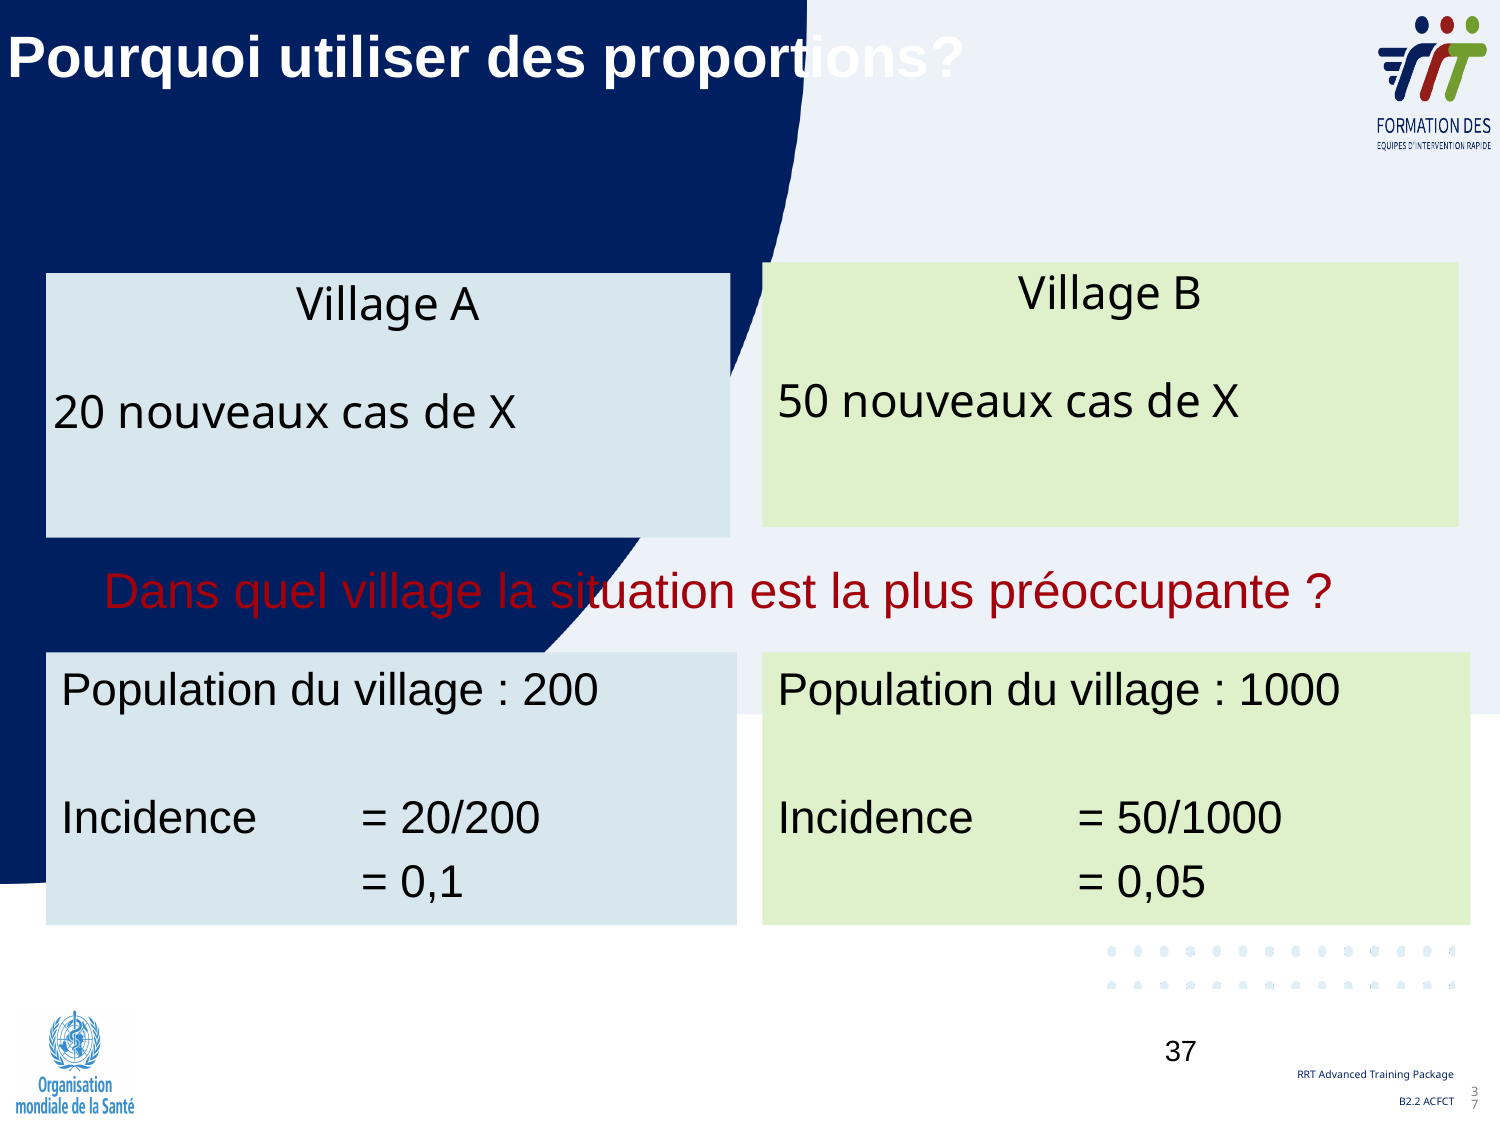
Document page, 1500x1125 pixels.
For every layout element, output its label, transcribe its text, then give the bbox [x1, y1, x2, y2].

title Pourquoi utiliser des proportions? [0, 0, 1129, 118]
text_box Population du village : 200 Incidence = 20/200 = 0,1 [46, 652, 737, 926]
picture [15, 1009, 135, 1115]
text_box Dans quel village la situation est la plus préoccupante ? [88, 550, 1459, 626]
text_box Population du village : 1000 Incidence = 50/1000 = 0,05 [762, 652, 1471, 926]
picture [1107, 926, 1455, 989]
text_box Village B 50 nouveaux cas de X [762, 262, 1459, 527]
picture [0, 118, 807, 884]
text_box Village A 20 nouveaux cas de X [46, 273, 731, 538]
picture [1377, 15, 1491, 151]
slide_number 37 [1149, 1024, 1500, 1103]
